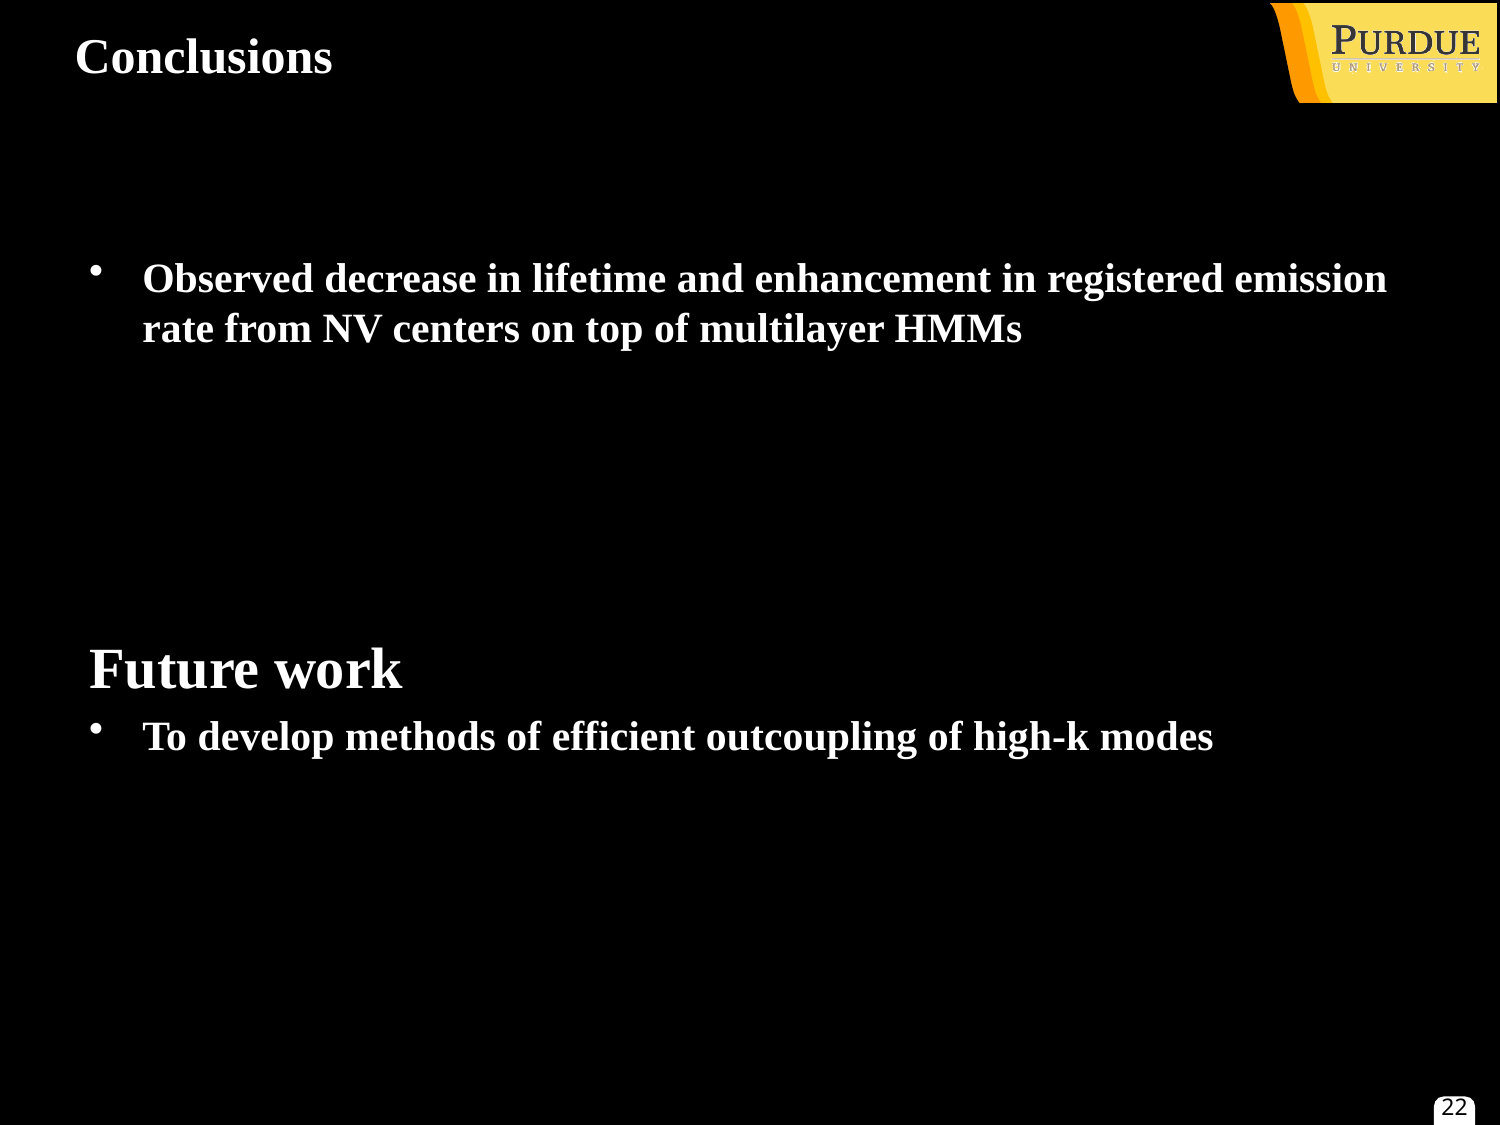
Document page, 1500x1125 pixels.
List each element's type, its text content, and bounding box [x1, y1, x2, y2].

picture [1323, 20, 1489, 75]
list Observed decrease in lifetime and enhancement in registered emission rate from NV centers on top of multilayer HMMs Future work To develop methods of efficient outcoupling of high-k modes [75, 243, 1450, 1005]
title Conclusions [5, 19, 1263, 88]
